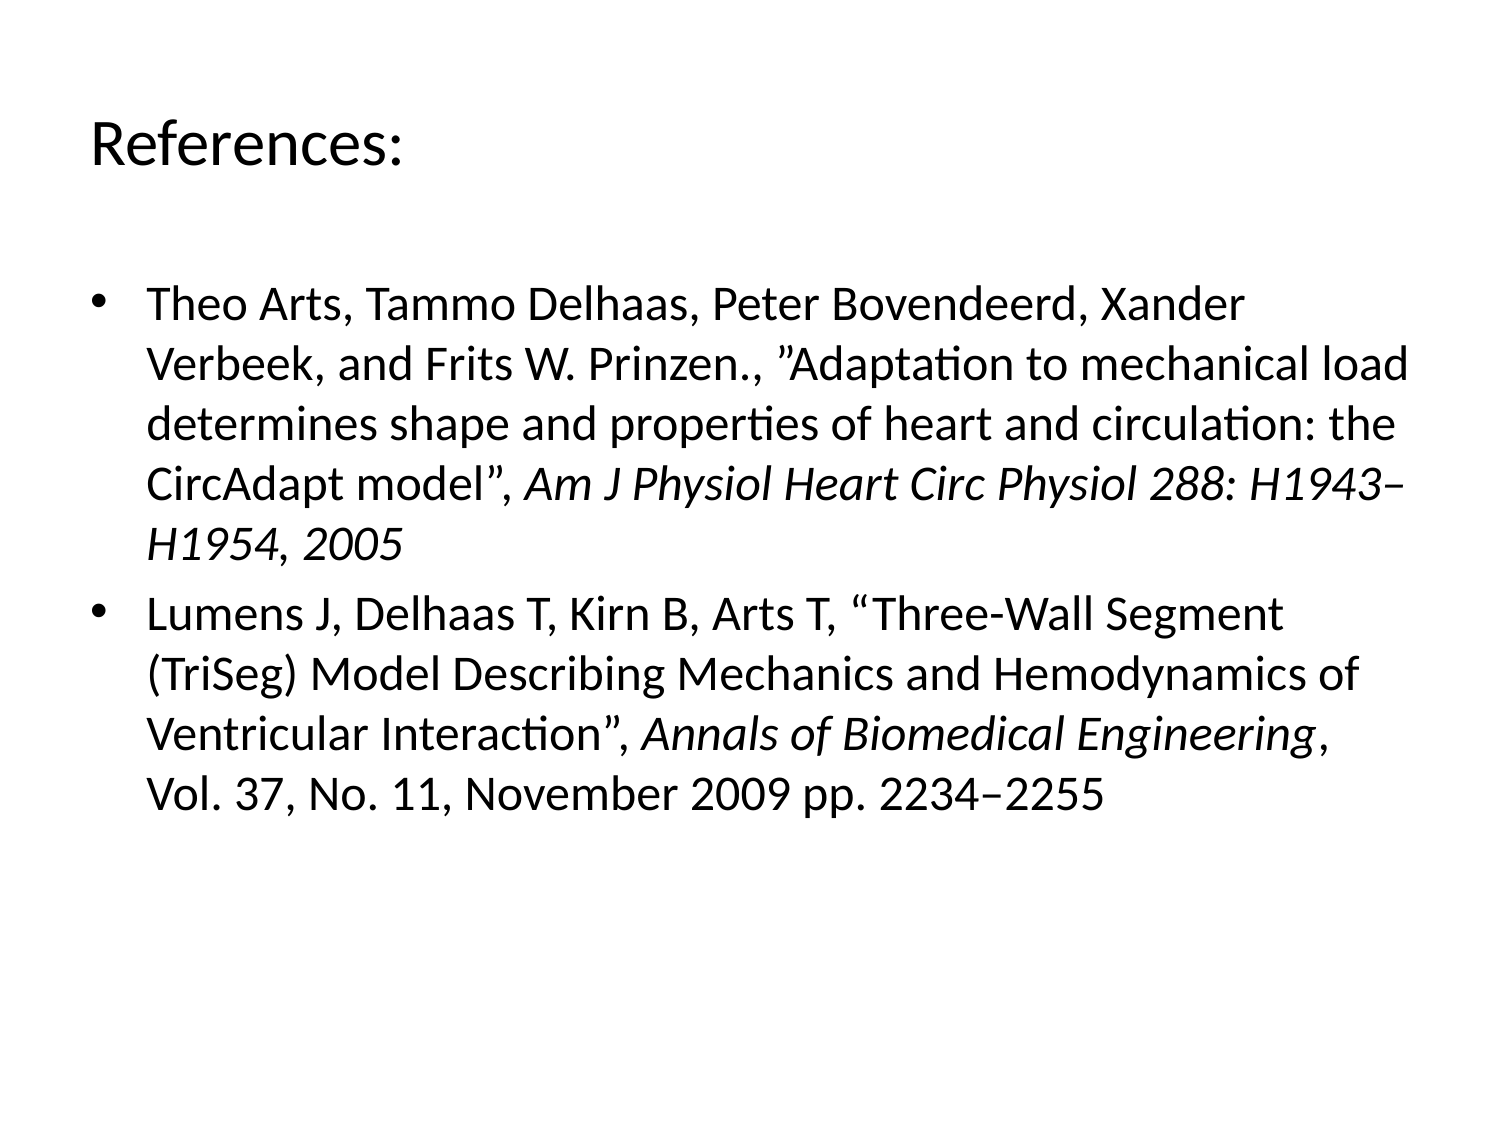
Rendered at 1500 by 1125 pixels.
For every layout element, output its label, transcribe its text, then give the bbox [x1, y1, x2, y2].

title References: [75, 45, 1425, 233]
list Theo Arts, Tammo Delhaas, Peter Bovendeerd, Xander Verbeek, and Frits W. Prinzen., ”Adaptation to mechanical load determines shape and properties of heart and circulation: the CircAdapt model”, Am J Physiol Heart Circ Physiol 288: H1943–H1954, 2005 Lumens J, Delhaas T, Kirn B, Arts T, “Three-Wall Segment (TriSeg) Model Describing Mechanics and Hemodynamics of Ventricular Interaction”, Annals of Biomedical Engineering, Vol. 37, No. 11, November 2009 pp. 2234–2255 [75, 262, 1425, 1005]
